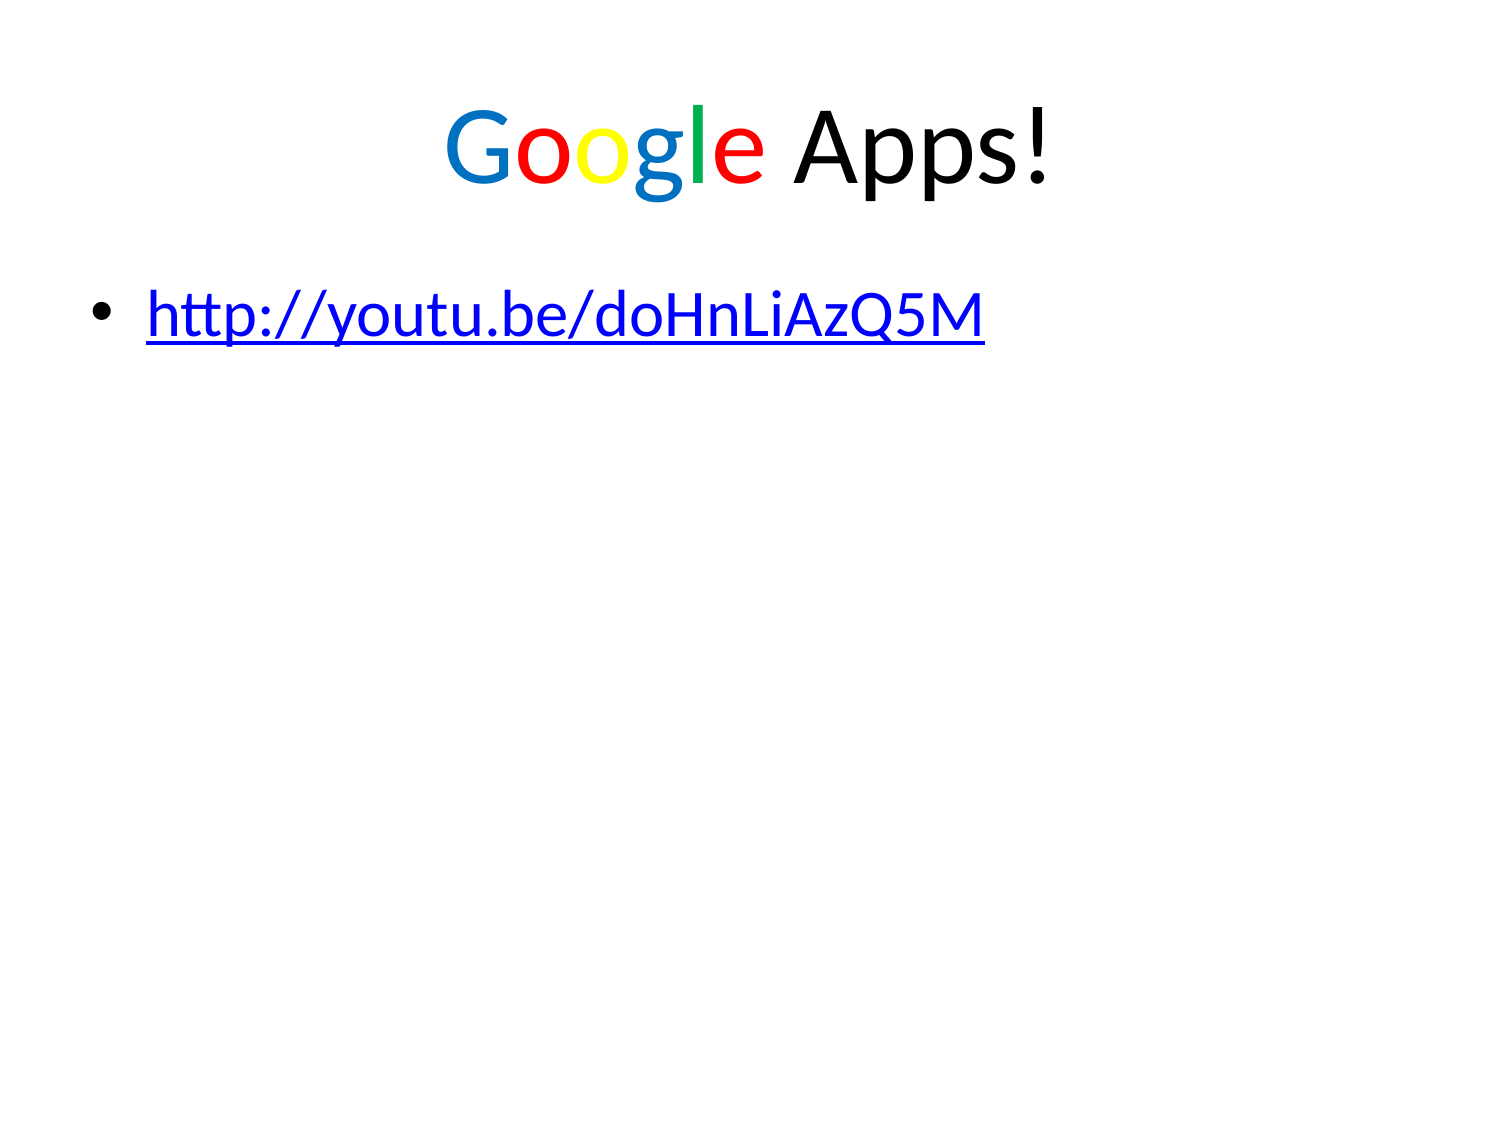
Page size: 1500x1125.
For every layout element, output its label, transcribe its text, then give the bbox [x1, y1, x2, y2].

list http://youtu.be/doHnLiAzQ5M [75, 262, 1425, 1005]
title Google Apps! [75, 45, 1425, 233]
